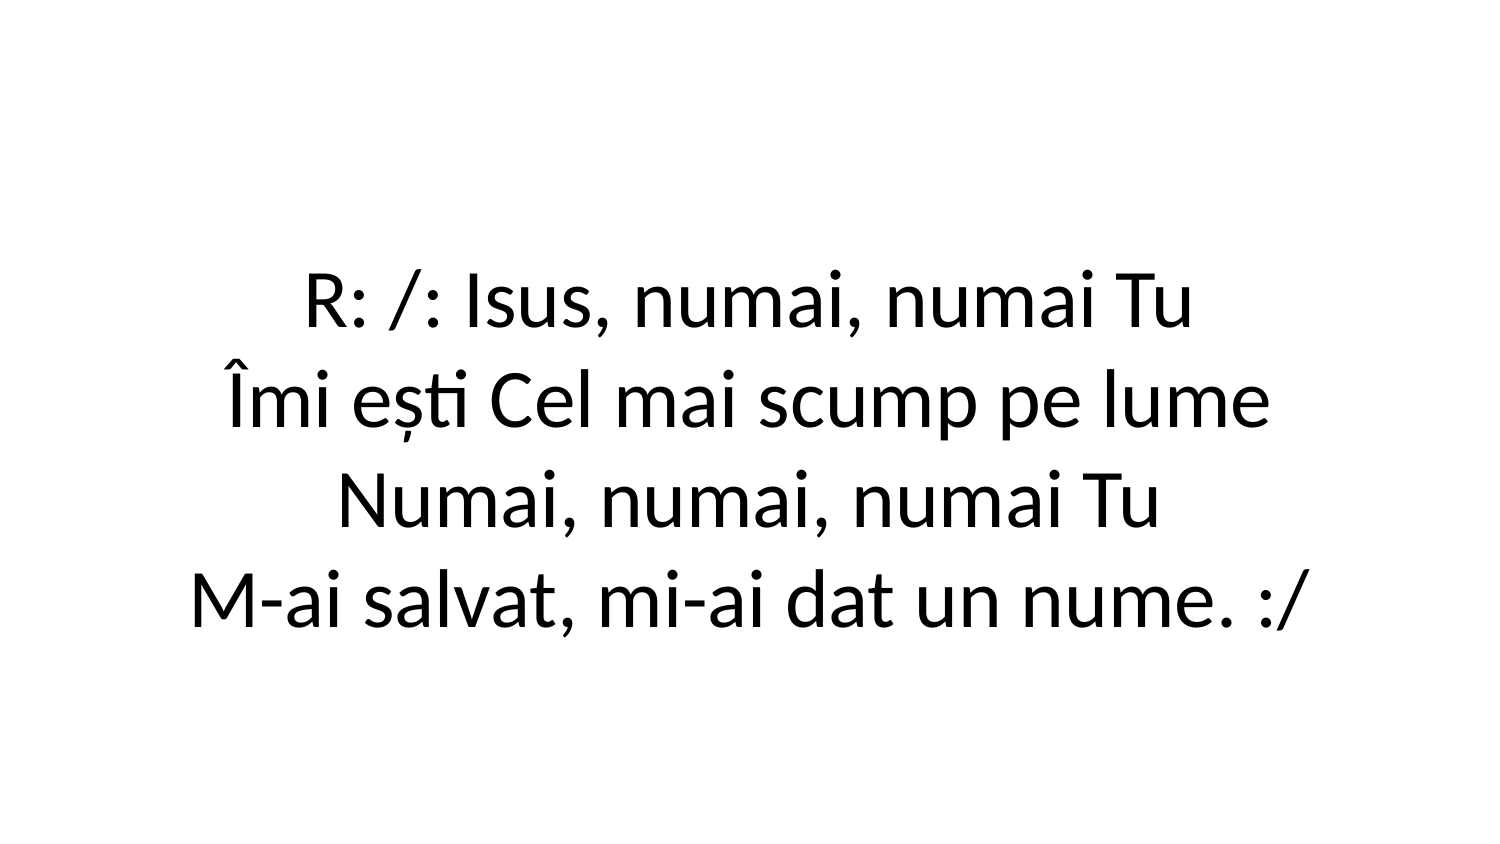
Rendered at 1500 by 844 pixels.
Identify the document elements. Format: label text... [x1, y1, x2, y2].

text_box R: /: Isus, numai, numai Tu Îmi ești Cel mai scump pe lume Numai, numai, numai Tu M-ai salvat, mi-ai dat un nume. :/ [173, 192, 1327, 652]
